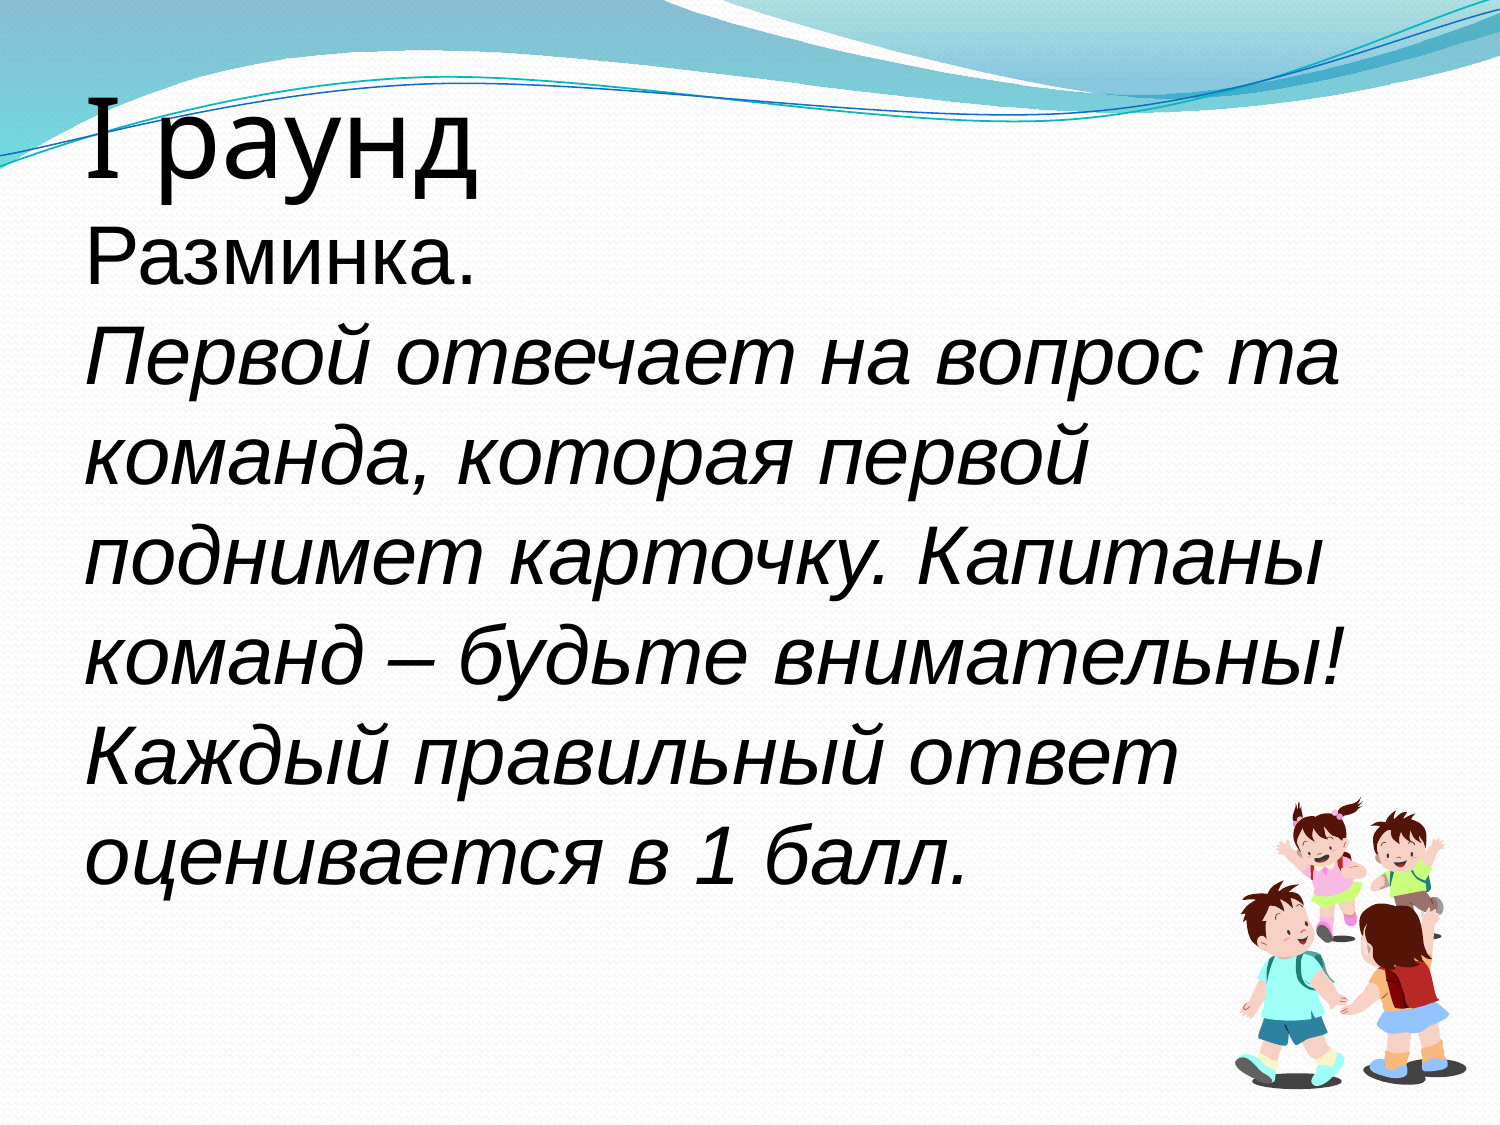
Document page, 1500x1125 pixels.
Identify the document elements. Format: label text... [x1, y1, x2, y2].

text_box I раунд Разминка. Первой отвечает на вопрос та команда, которая первой поднимет карточку. Капитаны команд – будьте внимательны! Каждый правильный ответ оценивается в 1 балл. [70, 58, 1442, 1009]
picture [1230, 796, 1467, 1090]
